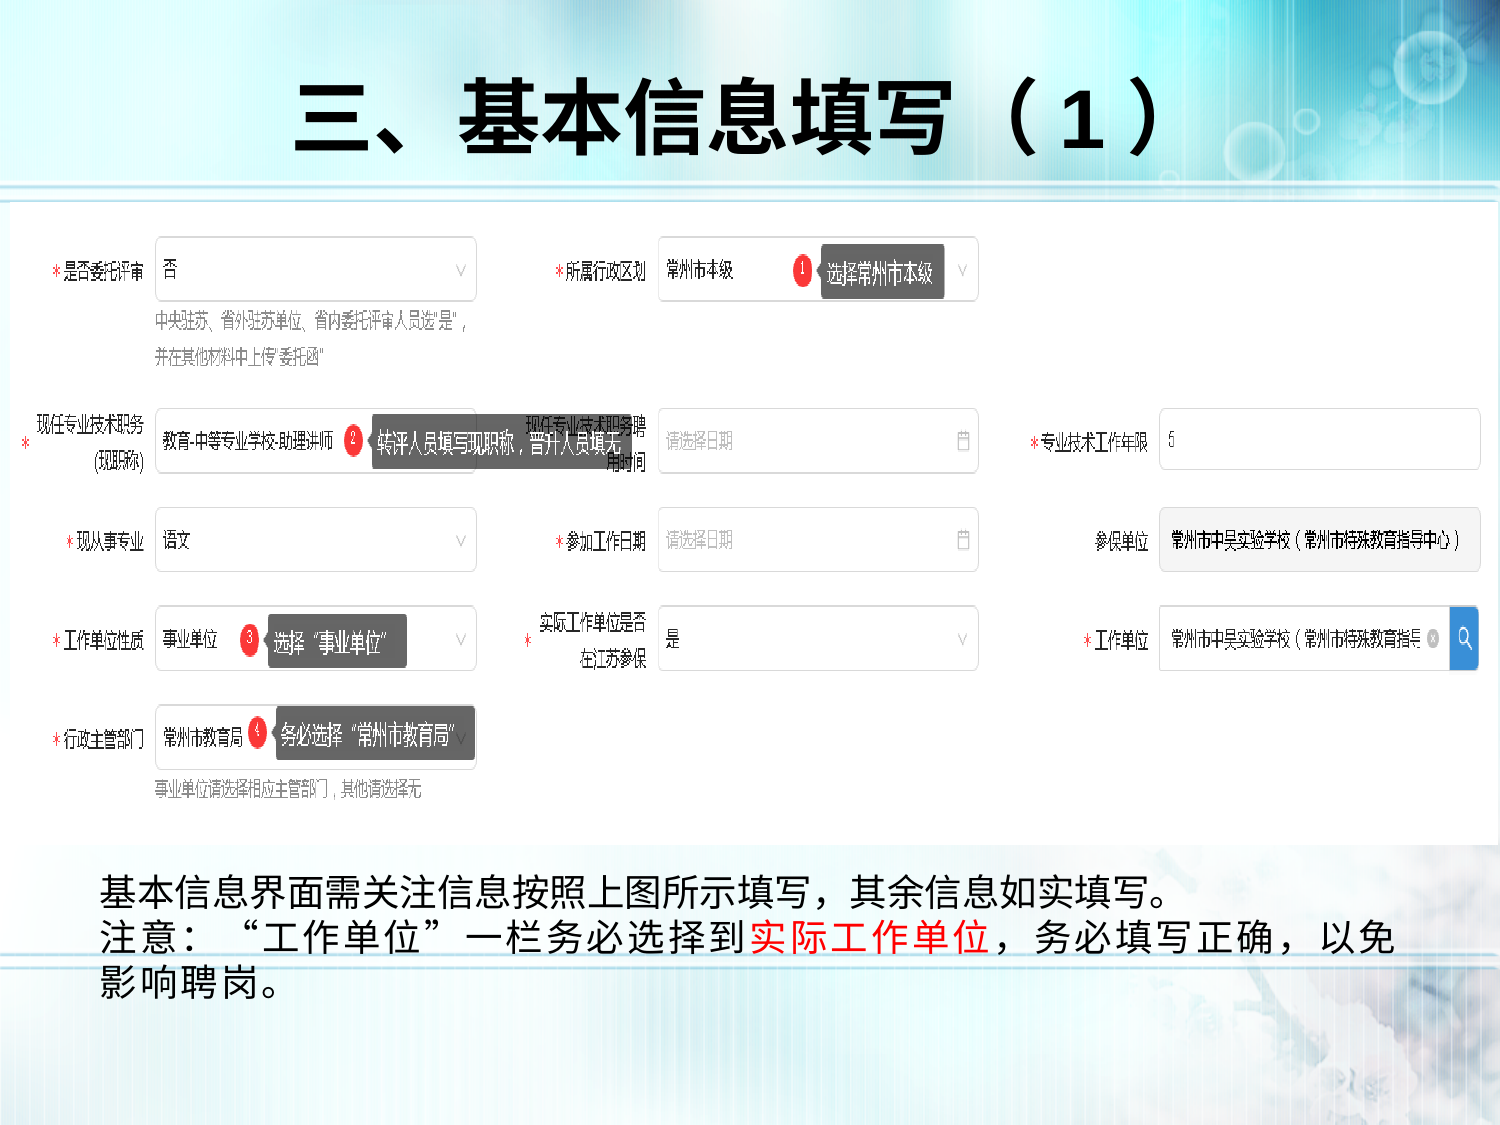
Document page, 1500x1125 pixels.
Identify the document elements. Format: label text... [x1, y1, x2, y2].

title 三、基本信息填写（1） [74, 45, 1426, 185]
picture [0, 0, 1500, 1125]
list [10, 202, 1498, 845]
text_box 基本信息界面需关注信息按照上图所示填写，其余信息如实填写。 注意：“工作单位”一栏务必选择到实际工作单位，务必填写正确，以免影响聘岗。 [84, 861, 1439, 1102]
